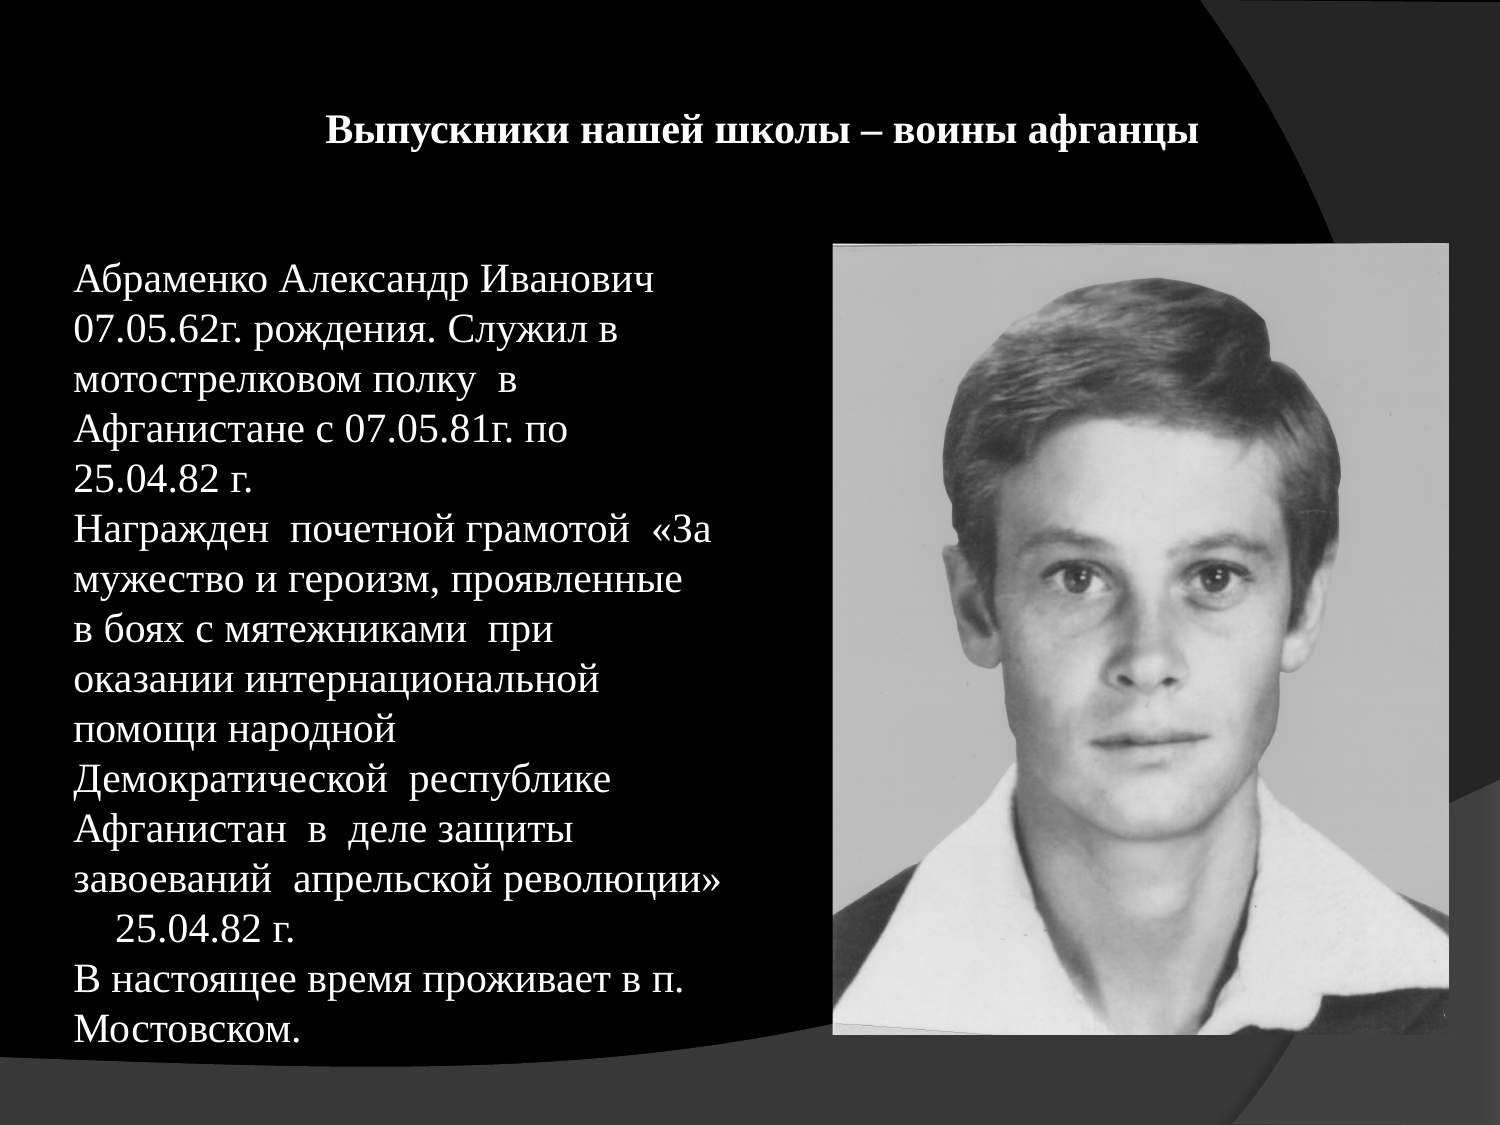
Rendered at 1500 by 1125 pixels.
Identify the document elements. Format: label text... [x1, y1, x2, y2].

text_box Абраменко Александр Иванович 07.05.62г. рождения. Служил в мотострелковом полку в Афганистане с 07.05.81г. по 25.04.82 г. Награжден почетной грамотой «За мужество и героизм, проявленные в боях с мятежниками при оказании интернациональной помощи народной Демократической республике Афганистан в деле защиты завоеваний апрельской революции» 25.04.82 г. В настоящее время проживает в п. Мостовском. [58, 243, 739, 1059]
picture [832, 243, 1450, 1035]
title Выпускники нашей школы – воины афганцы [50, 93, 1475, 211]
